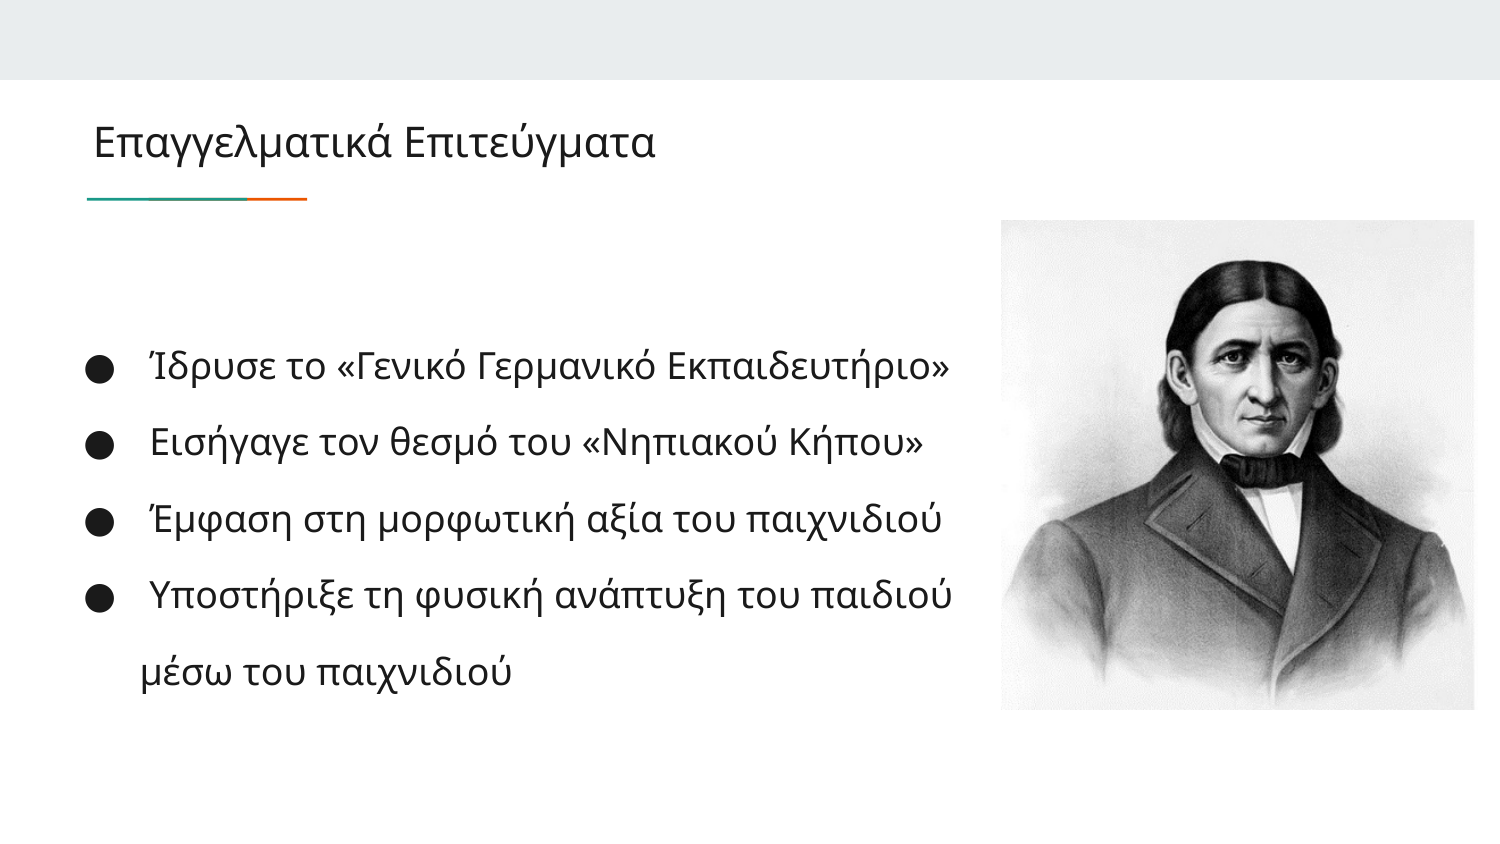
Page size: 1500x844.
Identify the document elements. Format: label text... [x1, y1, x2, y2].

picture [1001, 219, 1478, 710]
title Επαγγελματικά Επιτεύγματα [77, 97, 1370, 185]
list Ίδρυσε το «Γενικό Γερμανικό Εκπαιδευτήριο» Εισήγαγε τον θεσμό του «Νηπιακού Κήπου» Έμφαση στη μορφωτική αξία του παιχνιδιού Υποστήριξε τη φυσική ανάπτυξη του παιδιού μέσω του παιχνιδιού [49, 227, 981, 783]
